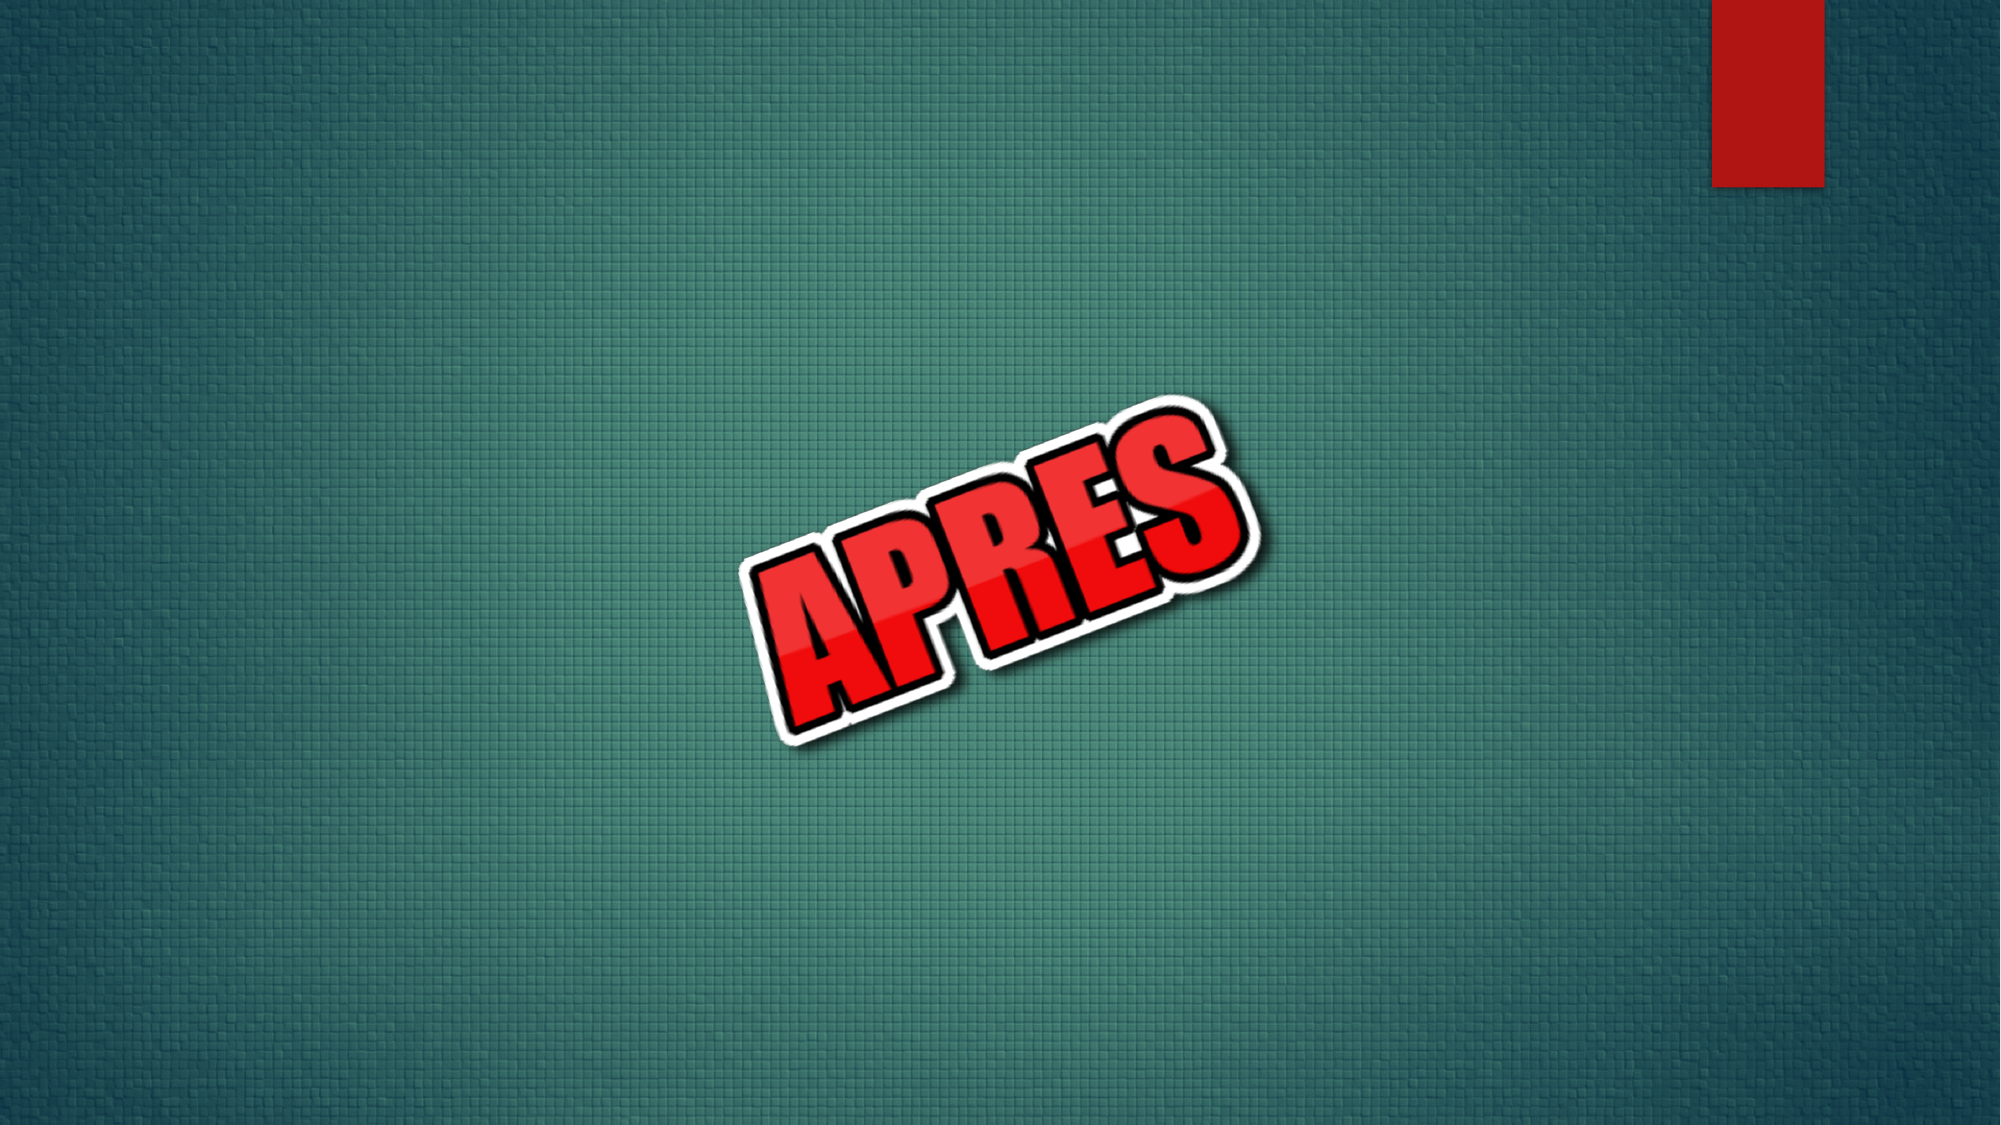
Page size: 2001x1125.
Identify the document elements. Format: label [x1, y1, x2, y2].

picture [686, 322, 1315, 804]
